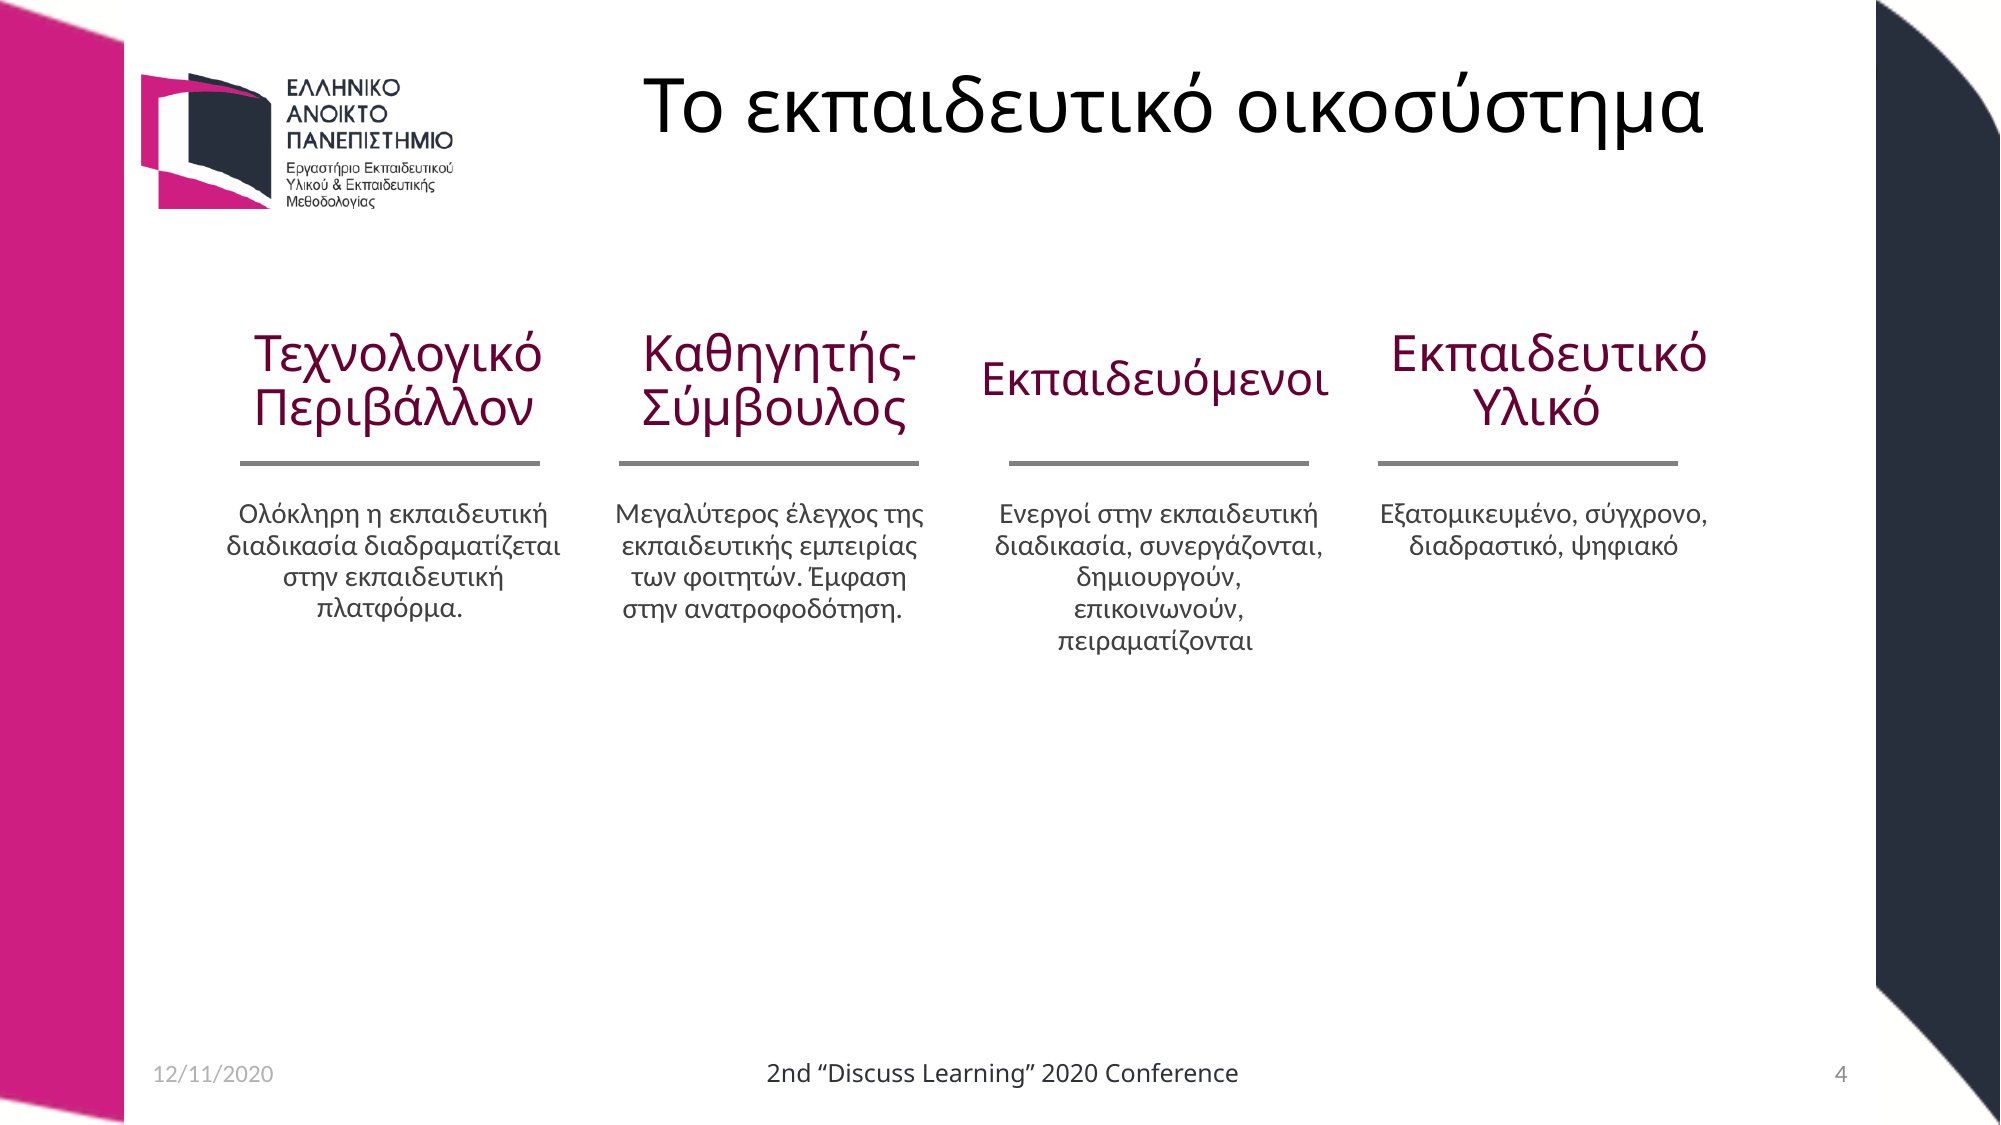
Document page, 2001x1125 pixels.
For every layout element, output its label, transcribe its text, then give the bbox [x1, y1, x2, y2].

slide_number 4 [1412, 1042, 1863, 1103]
text_box Εκπαιδευόμενοι [955, 348, 1323, 439]
text_box Εκπαιδευτικό Υλικό [1323, 320, 1766, 484]
text_box Τεχνολογικό Περιβάλλον [186, 320, 571, 495]
text_box Εξατομικευμένο, σύγχρονο, διαδραστικό, ψηφιακό [1359, 491, 1730, 700]
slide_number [137, 1042, 588, 1103]
picture [0, 0, 124, 1125]
picture [1876, 0, 2000, 1125]
footer 2nd “Discuss Learning” 2020 Conference [662, 1042, 1338, 1103]
text_box Καθηγητής-Σύμβουλος [571, 320, 978, 495]
picture [133, 73, 453, 209]
text_box Ολόκληρη η εκπαιδευτική διαδικασία διαδραματίζεται στην εκπαιδευτική πλατφόρμα. [208, 495, 579, 637]
text_box Ενεργοί στην εκπαιδευτική διαδικασία, συνεργάζονται, δημιουργούν, επικοινωνούν, πειραματίζονται [974, 491, 1345, 700]
title Το εκπαιδευτικό οικοσύστημα [628, 59, 1864, 278]
text_box Μεγαλύτερος έλεγχος της εκπαιδευτικής εμπειρίας των φοιτητών. Έμφαση στην ανατροφοδότηση. [592, 495, 947, 726]
